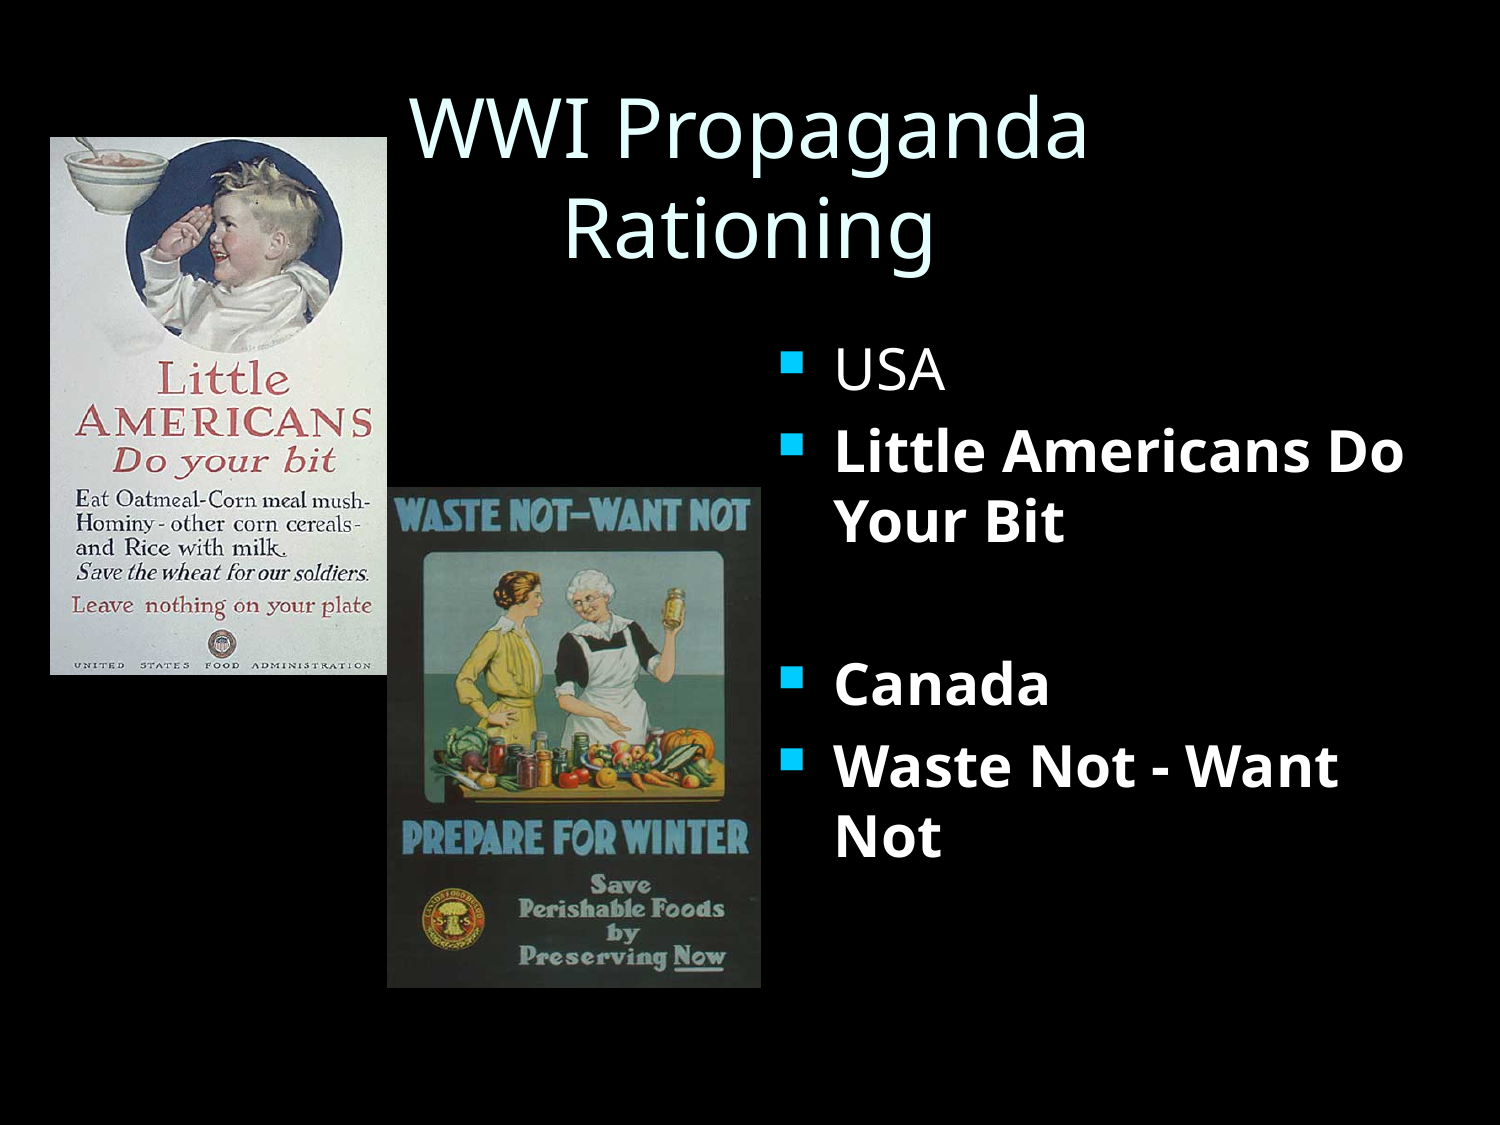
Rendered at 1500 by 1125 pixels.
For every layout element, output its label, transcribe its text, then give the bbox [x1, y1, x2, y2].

list USA Little Americans Do Your Bit Canada Waste Not - Want Not [762, 324, 1426, 1001]
title WWI Propaganda Rationing [74, 62, 1426, 288]
picture [49, 137, 761, 988]
